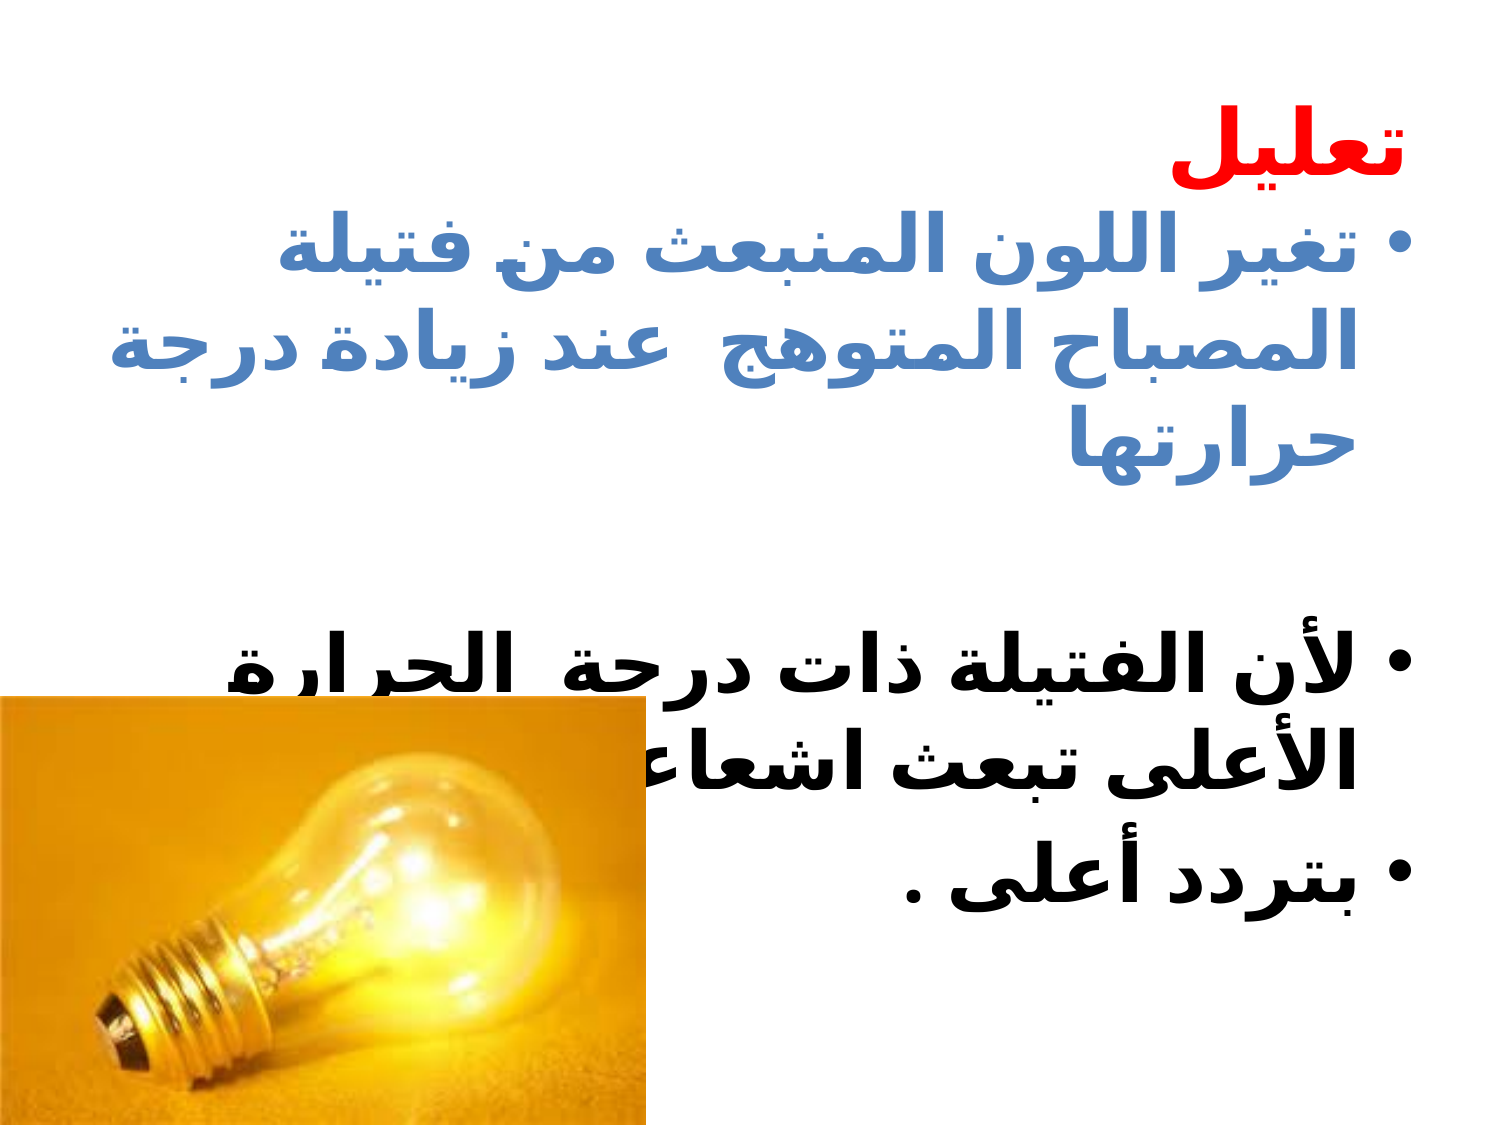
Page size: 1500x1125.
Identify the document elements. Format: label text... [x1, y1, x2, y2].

picture [0, 696, 646, 1125]
list تغير اللون المنبعث من فتيلة المصباح المتوهج عند زيادة درجة حرارتها لأن الفتيلة ذات درجة الحرارة الأعلى تبعث اشعاعا بتردد أعلى . [76, 184, 1427, 927]
title تعليل [75, 45, 1425, 233]
